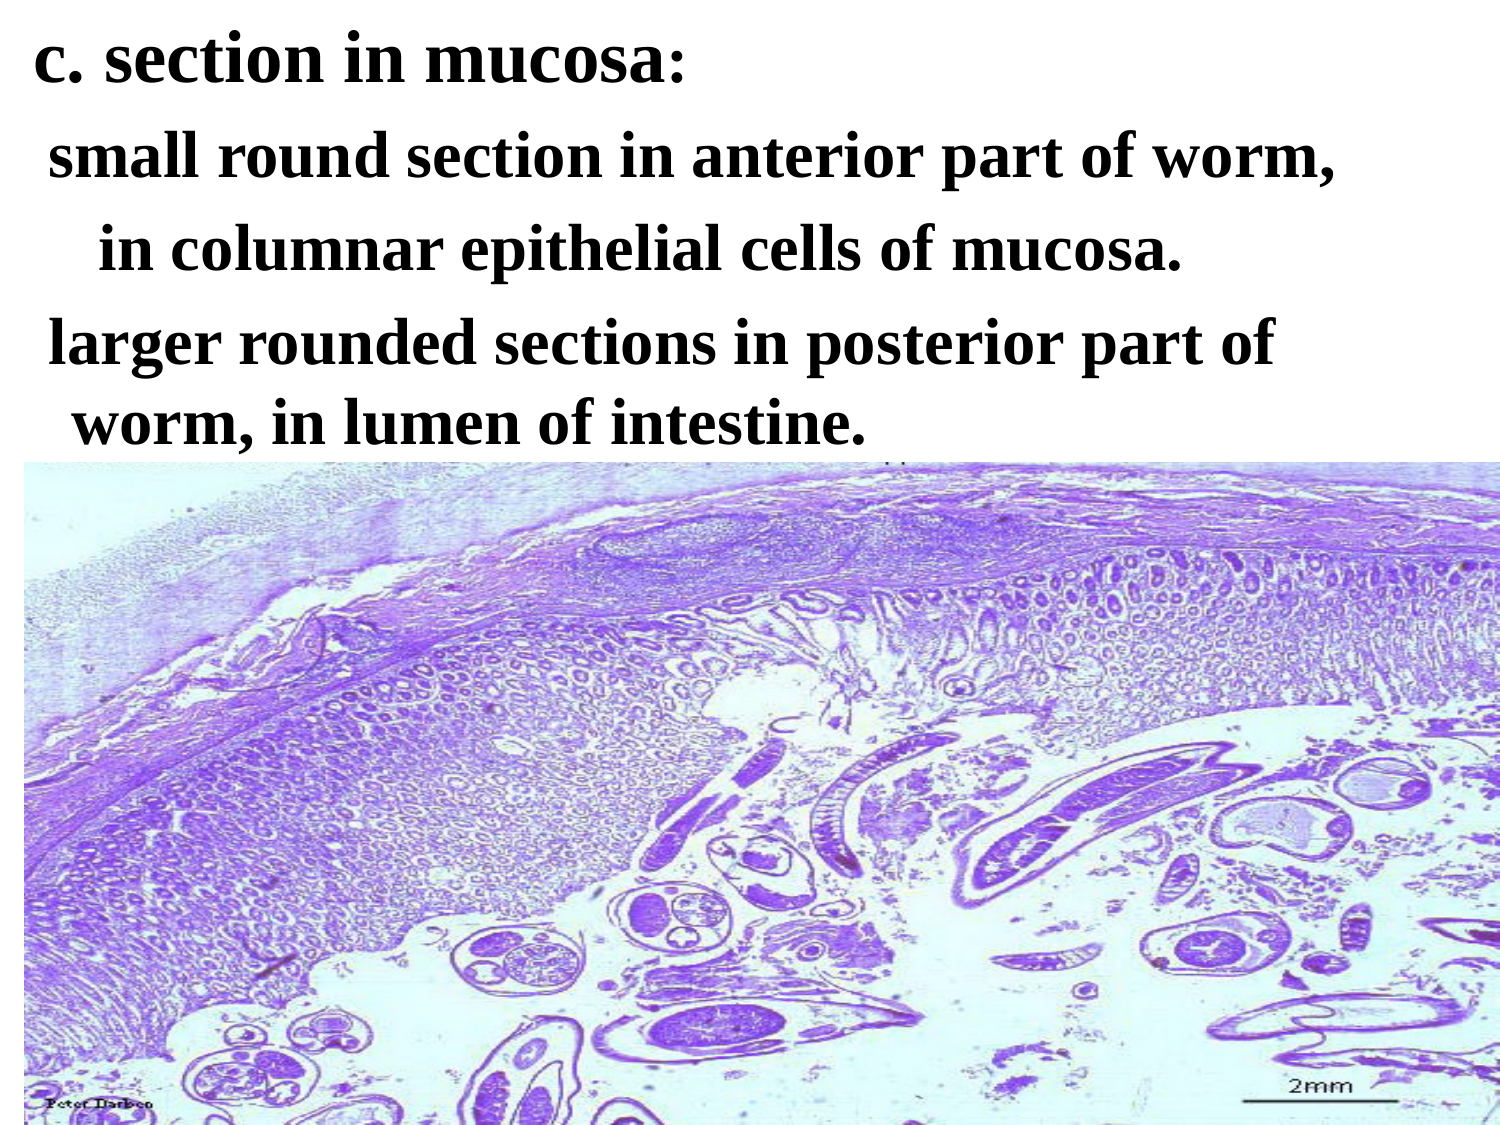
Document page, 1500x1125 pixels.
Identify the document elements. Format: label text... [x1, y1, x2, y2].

picture [24, 462, 1500, 1125]
list c. section in mucosa: small round section in anterior part of worm, in columnar epithelial cells of mucosa. larger rounded sections in posterior part of worm, in lumen of intestine. [0, 0, 1500, 864]
